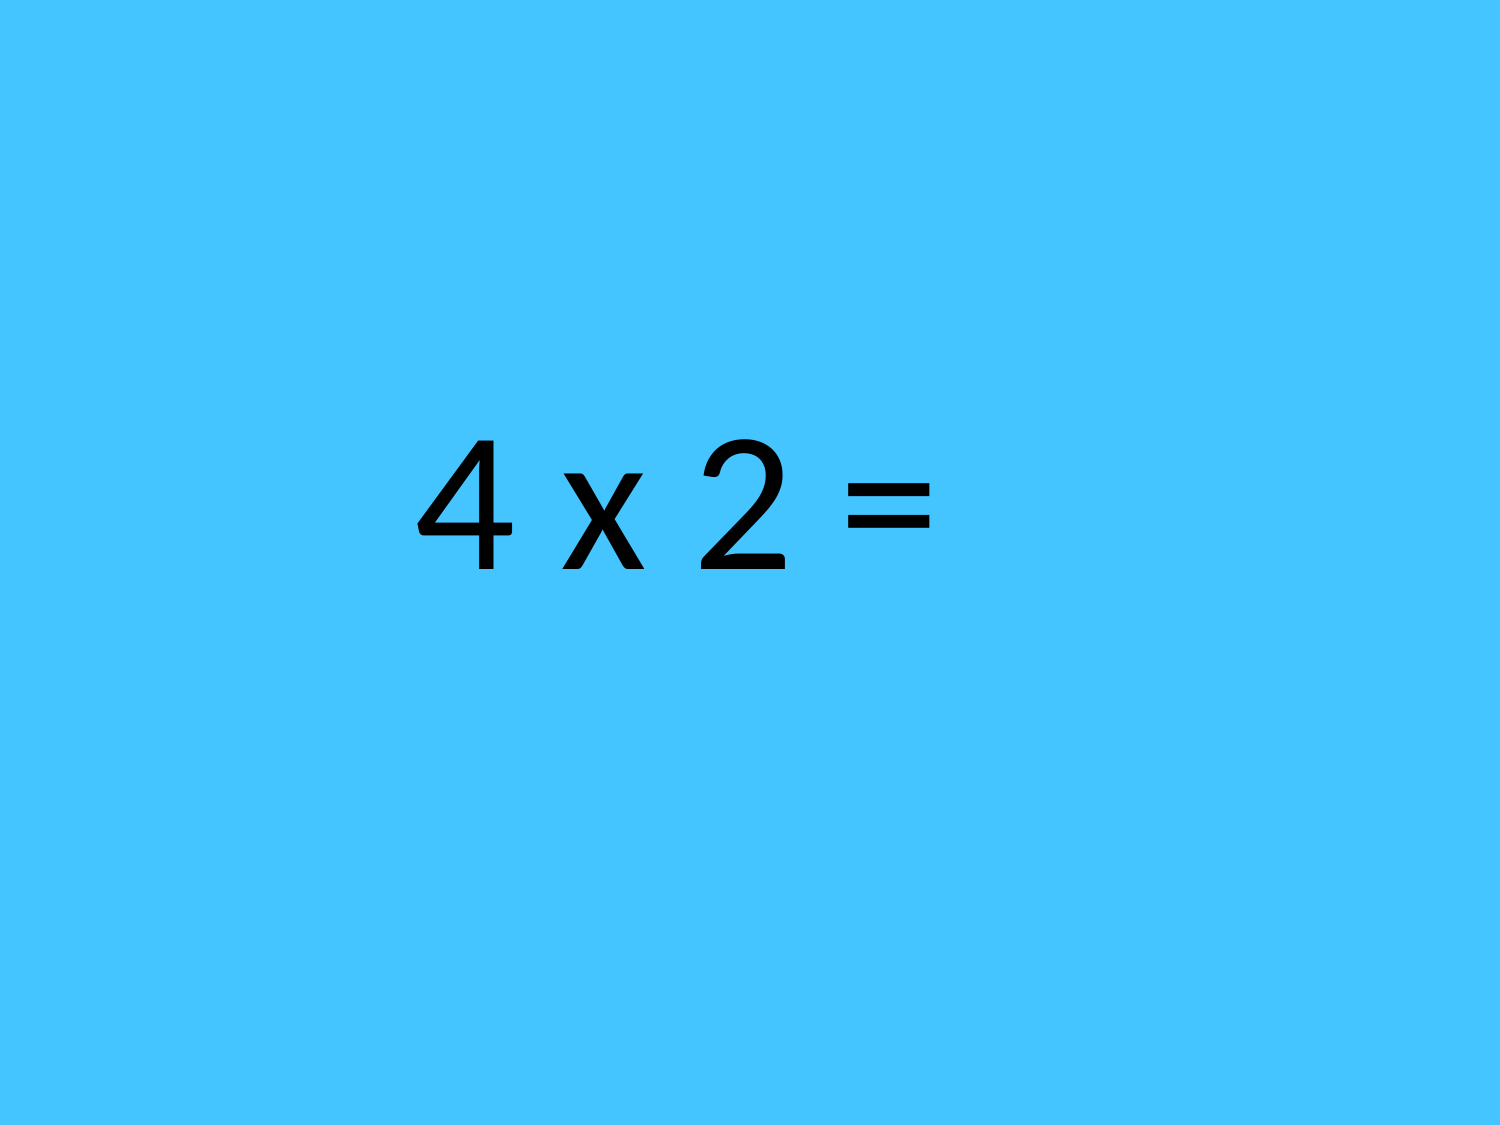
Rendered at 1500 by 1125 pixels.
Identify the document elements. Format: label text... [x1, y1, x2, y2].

text_box 4 x 2 = [399, 362, 1063, 618]
